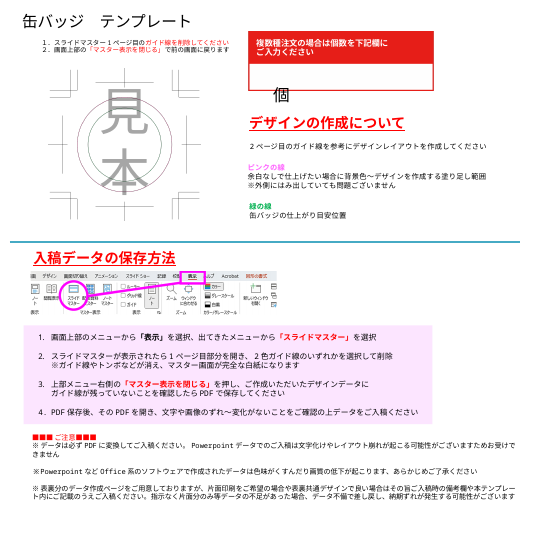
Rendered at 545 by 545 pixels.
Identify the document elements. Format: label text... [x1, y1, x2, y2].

text_box 緑の線 缶バッジの仕上がり目安位置 [234, 194, 362, 227]
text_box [30, 271, 277, 315]
text_box ■■■ご注意■■■ ※データは必ずPDFに変換してご入稿ください。Powerpointデータでのご入稿は文字化けやレイアウト崩れが起こる可能性がございますためお受けできません ※PowerpointなどOffice系のソフトウェアで作成されたデータは色味がくすんだり画質の低下が起こります、あらかじめご了承ください ※表裏分のデータ作成ページをご用意しておりますが、片面印刷をご希望の場合や表裏共通デザインで良い場合はその旨ご入稿時の備考欄や本テンプレート内にご記載のうえご入稿ください。指示なく片面分のみ等データの不足があった場合、データ不備で差し戻し、納期ずれが発生する可能性がございます [17, 425, 536, 509]
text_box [241, 30, 439, 94]
text_box 2ページ目のガイド線を参考にデザインレイアウトを作成してください [234, 134, 532, 158]
text_box ピンクの線 余白なしで仕上げたい場合に背景色～デザインを作成する塗り足し範囲 ※外側にはみ出していても問題ございません [232, 155, 503, 198]
text_box デザインの作成について [234, 107, 421, 134]
picture [47, 68, 201, 222]
text_box 画面上部のメニューから「表示」を選択、出てきたメニューから「スライドマスター」を選択 スライドマスターが表示されたら1ページ目部分を開き、2色ガイド線のいずれかを選択して削除 ※ガイド線やトンボなどが消え、マスター画面が完全な白紙になります 上部メニュー右側の「マスター表示を閉じる」を押し、ご作成いただいたデザインデータに ガイド線が残っていないことを確認したらPDFで保存してください PDF保存後、そのPDFを開き、文字や画像のずれ～変化がないことをご確認の上データをご入稿ください [23, 325, 433, 425]
text_box 入稿データの保存方法 [18, 251, 191, 274]
text_box 缶バッジ テンプレート [7, 4, 208, 39]
text_box １．スライドマスター1ページ目のガイド線を削除してください ２．画面上部の「マスター表示を閉じる」で前の画面に戻ります [26, 31, 238, 62]
